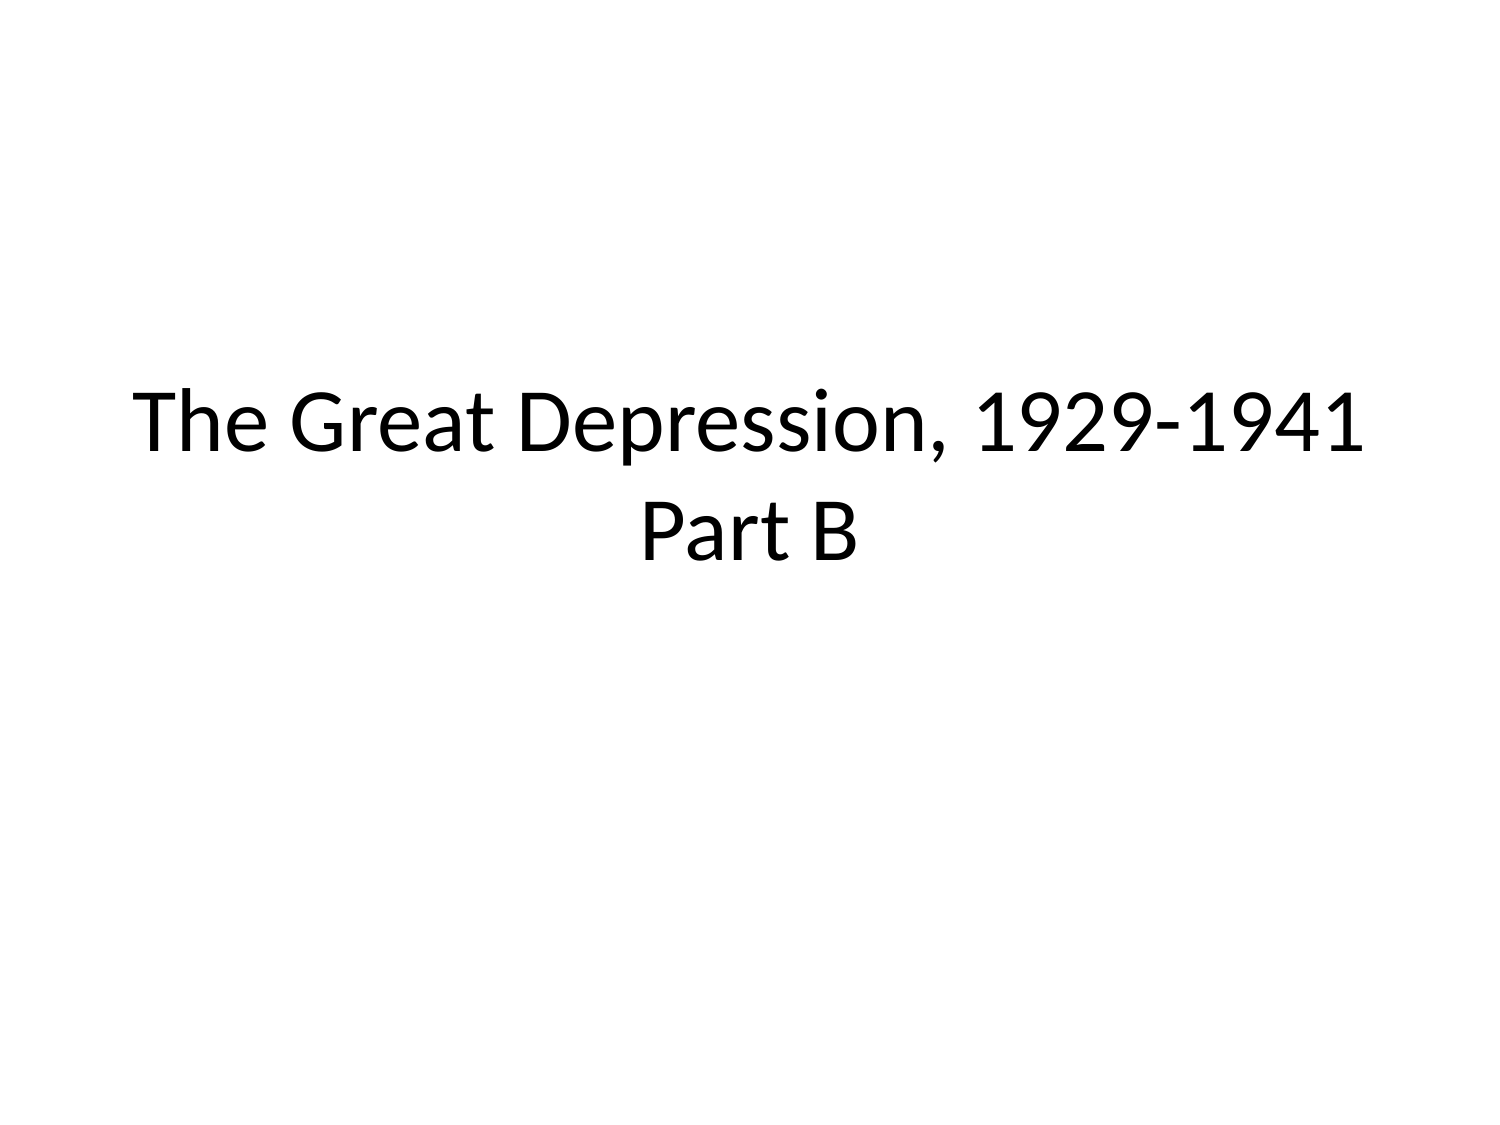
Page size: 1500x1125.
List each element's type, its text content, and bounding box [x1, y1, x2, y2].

title The Great Depression, 1929-1941 Part B [112, 349, 1388, 591]
